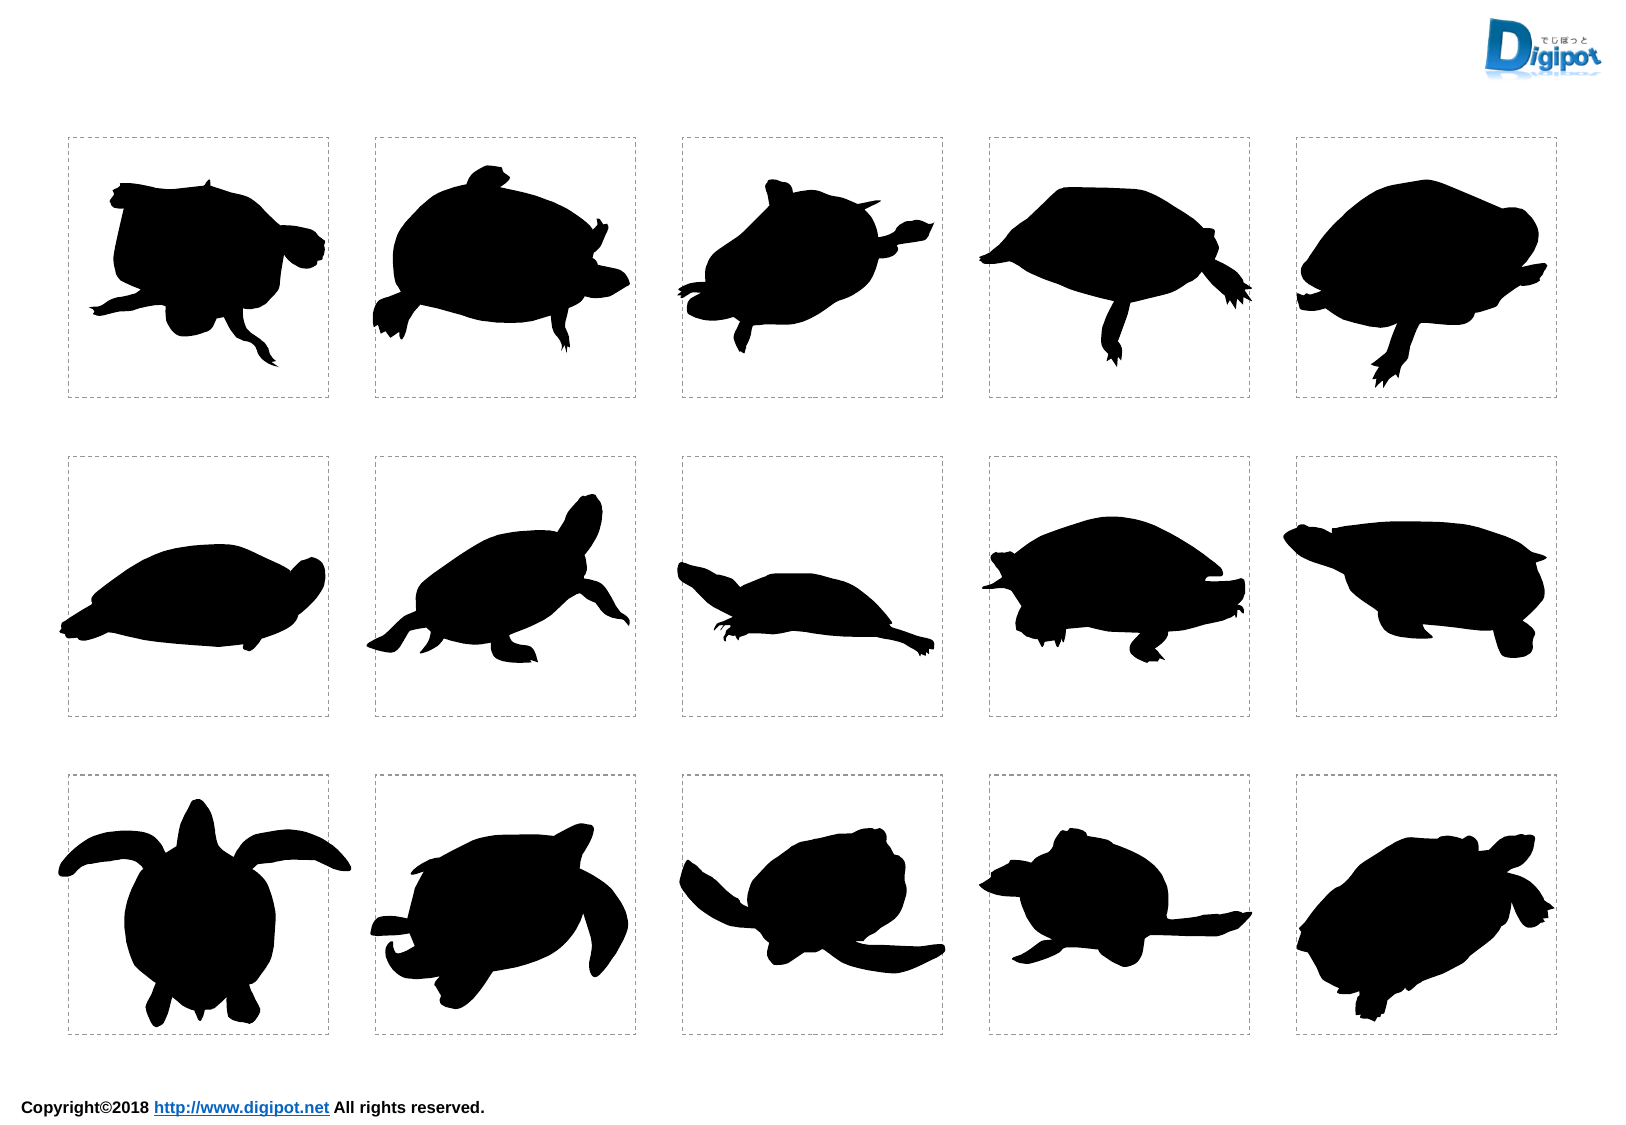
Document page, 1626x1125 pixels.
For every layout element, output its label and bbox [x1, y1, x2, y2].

text_box [58, 799, 352, 1028]
text_box [1283, 521, 1547, 658]
text_box [370, 823, 629, 1010]
text_box [1296, 179, 1548, 388]
text_box [366, 494, 630, 663]
picture [1485, 18, 1602, 82]
text_box [679, 828, 946, 974]
text_box [979, 828, 1253, 967]
text_box [88, 179, 326, 368]
text_box [1296, 834, 1555, 1022]
text_box [677, 561, 935, 657]
text_box [981, 516, 1246, 663]
text_box [372, 165, 630, 354]
text_box [677, 179, 935, 354]
text_box [979, 187, 1253, 368]
text_box [59, 544, 326, 652]
